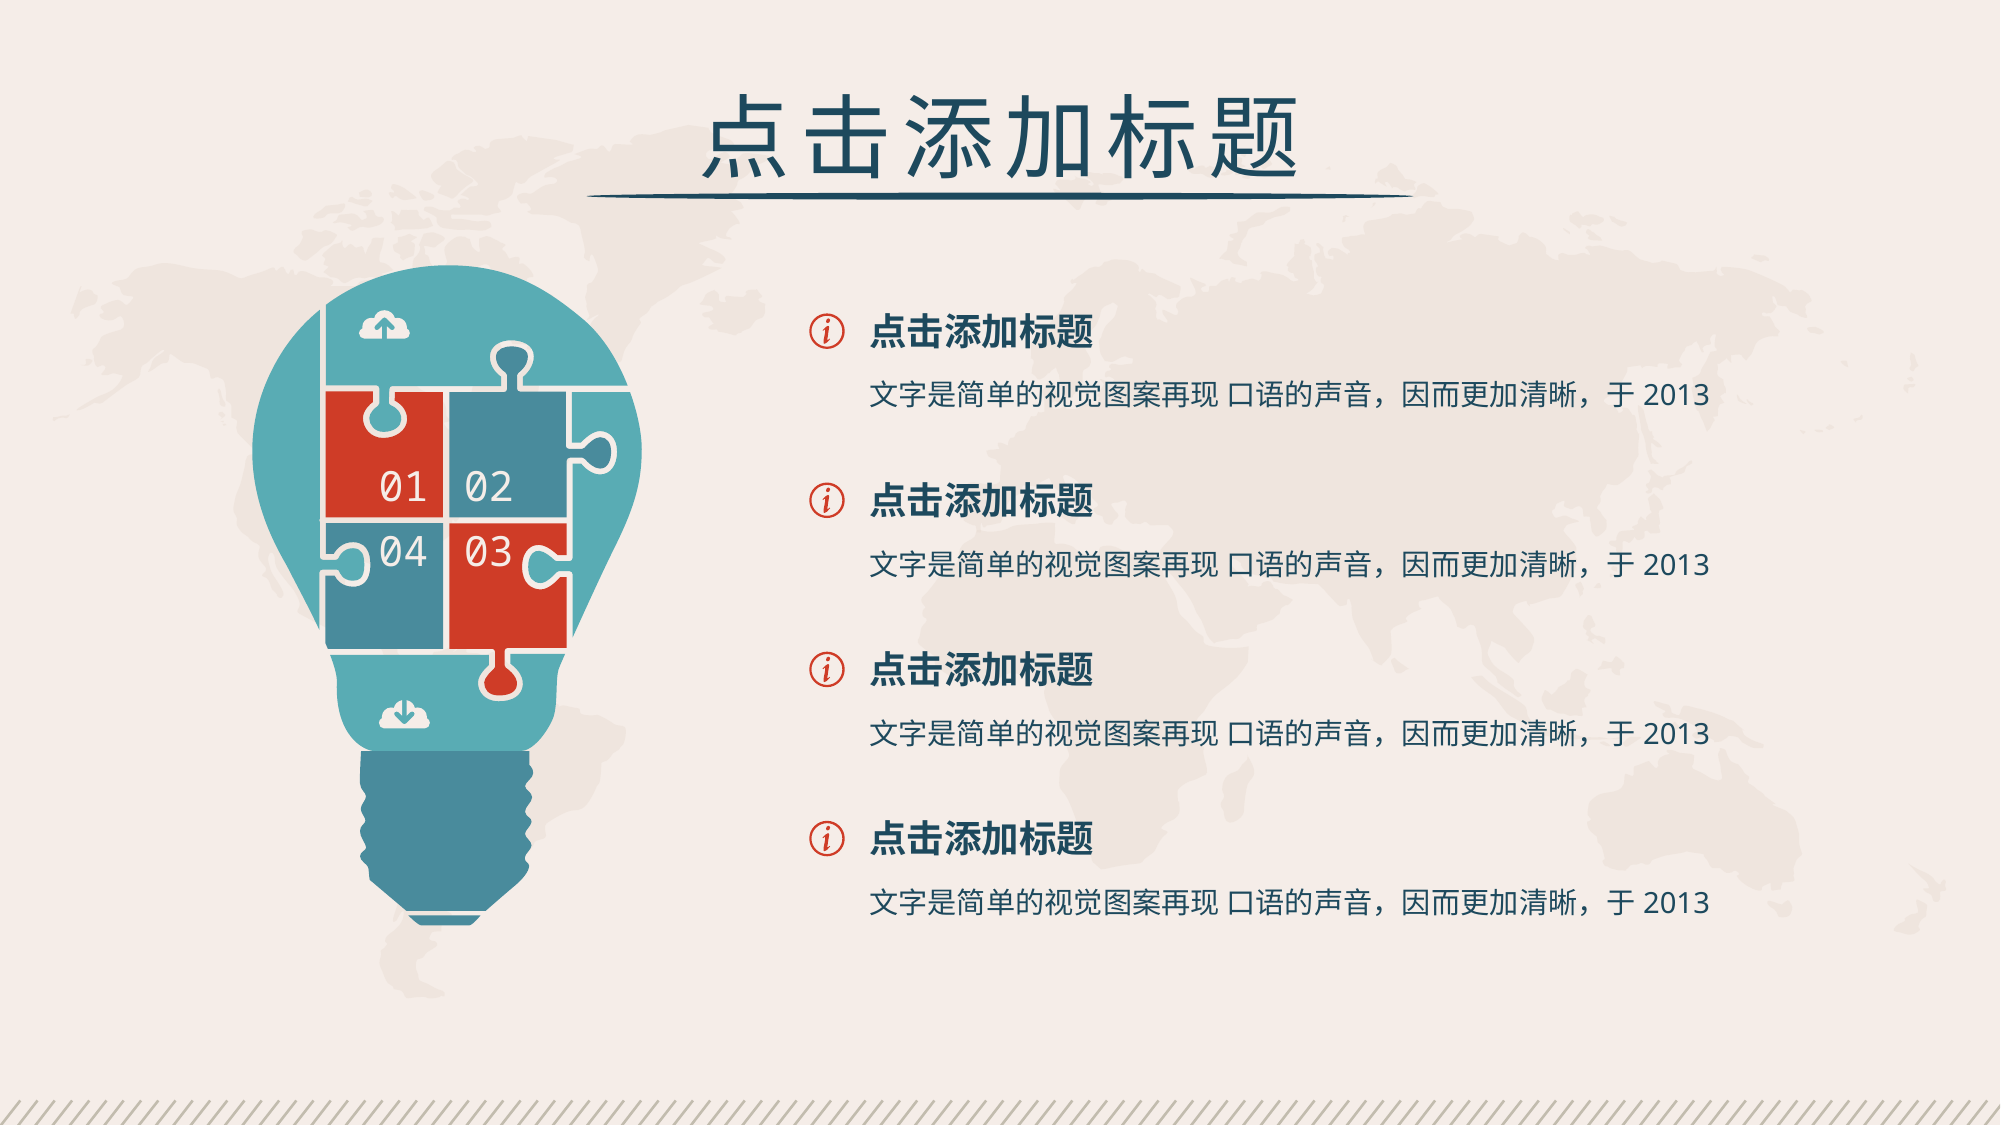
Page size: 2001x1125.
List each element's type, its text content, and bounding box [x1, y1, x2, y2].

text_box [325, 523, 444, 649]
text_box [586, 72, 1414, 200]
text_box [378, 700, 430, 729]
text_box [325, 265, 628, 432]
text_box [809, 807, 1846, 928]
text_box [809, 300, 1846, 420]
text_box [358, 310, 410, 339]
text_box 04 [325, 517, 443, 583]
text_box 01 [325, 452, 444, 518]
text_box 03 [449, 517, 567, 583]
text_box 02 [449, 452, 567, 517]
text_box [330, 653, 566, 751]
text_box [449, 583, 567, 696]
text_box [325, 391, 443, 452]
text_box [359, 751, 534, 911]
text_box [408, 915, 481, 926]
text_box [809, 638, 1846, 759]
text_box [251, 265, 642, 926]
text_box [809, 469, 1846, 590]
text_box [252, 309, 325, 630]
text_box [449, 346, 612, 469]
text_box [567, 392, 642, 638]
